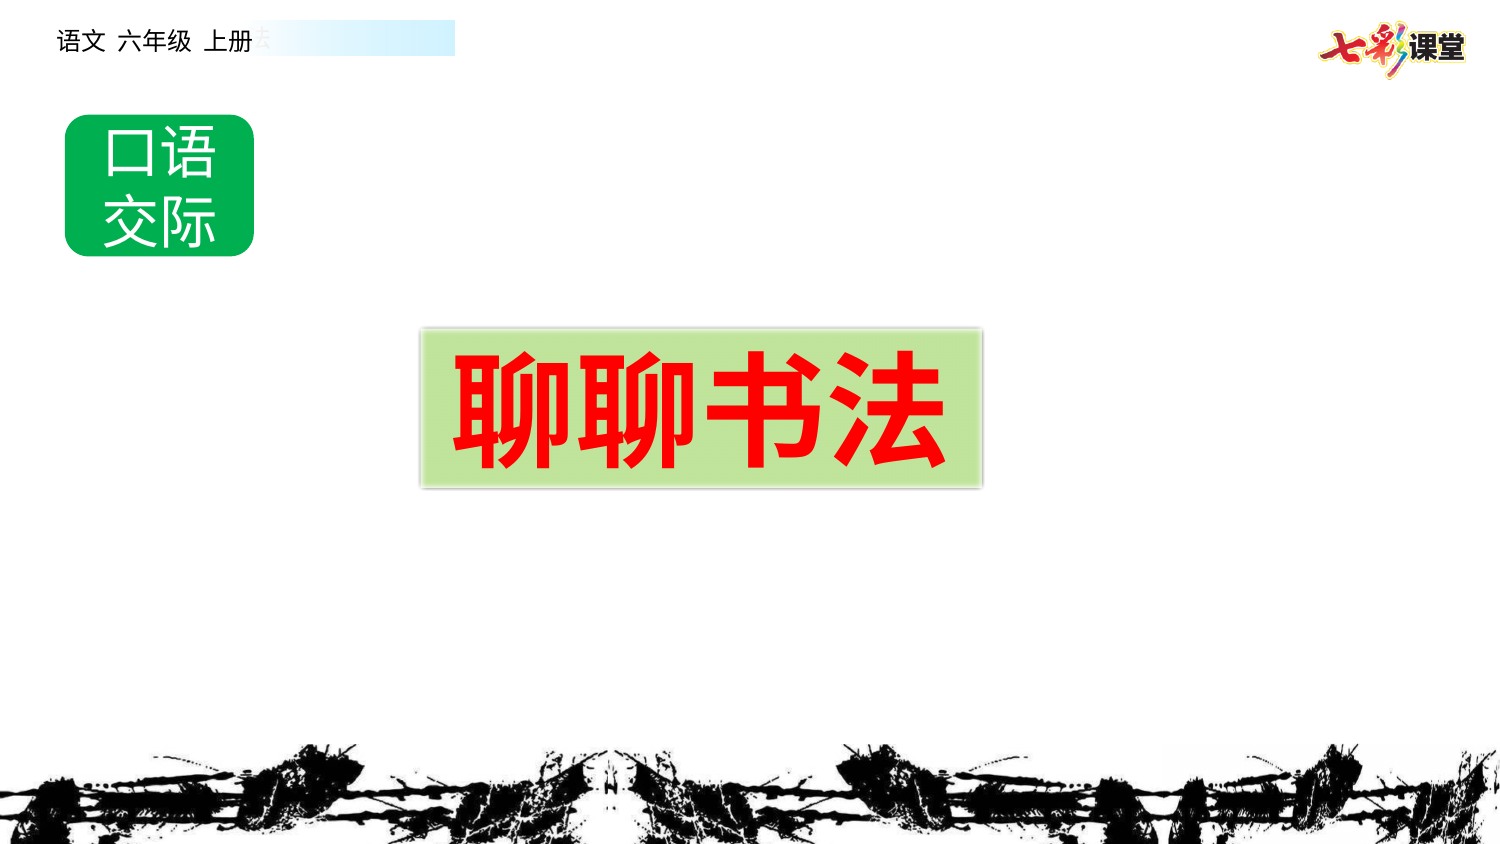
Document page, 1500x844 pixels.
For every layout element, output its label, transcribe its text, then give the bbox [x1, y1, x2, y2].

text_box 口语交际 [62, 112, 256, 259]
text_box 语文 六年级 上册 [41, 18, 269, 63]
text_box [0, 18, 610, 66]
picture [1163, 744, 1500, 844]
picture [1316, 20, 1468, 80]
picture [0, 744, 1162, 844]
text_box 聊聊书法 [429, 337, 974, 481]
